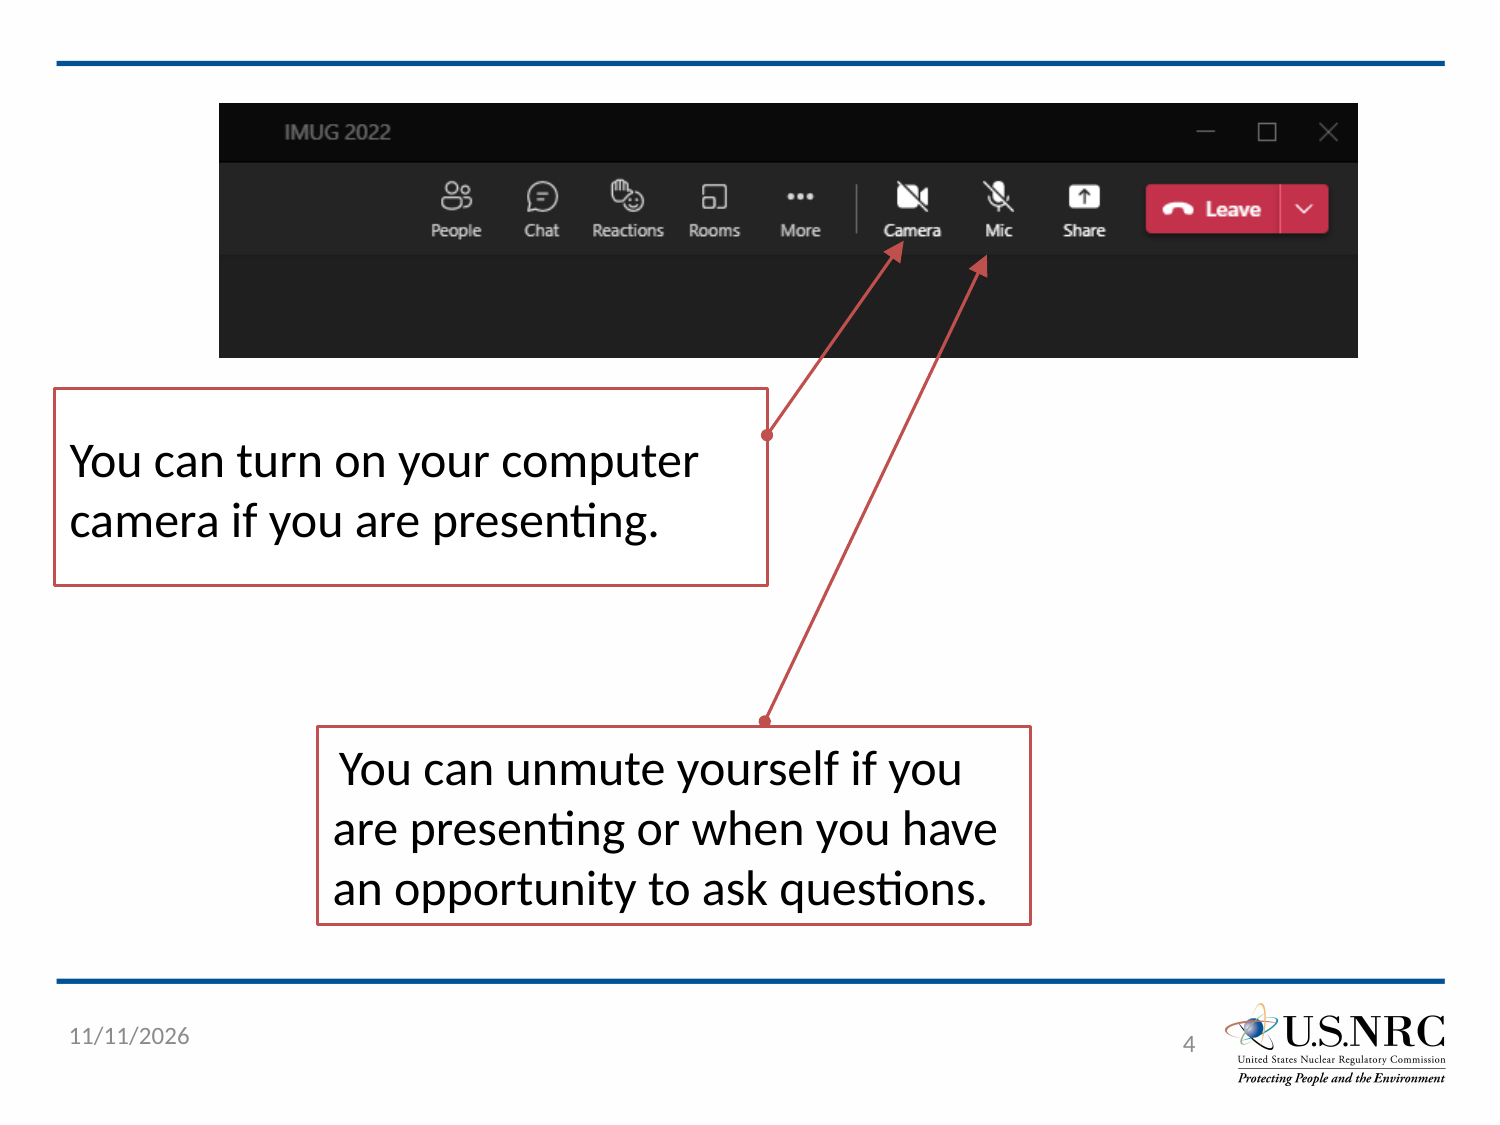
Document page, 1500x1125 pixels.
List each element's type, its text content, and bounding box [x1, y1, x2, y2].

text_box You can unmute yourself if you are presenting or when you have an opportunity to ask questions. [316, 367, 1032, 926]
text_box You can turn on your computer camera if you are presenting. [53, 367, 818, 588]
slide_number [53, 1004, 404, 1065]
slide_number 4 [1030, 1012, 1211, 1073]
picture [0, 0, 1500, 1125]
